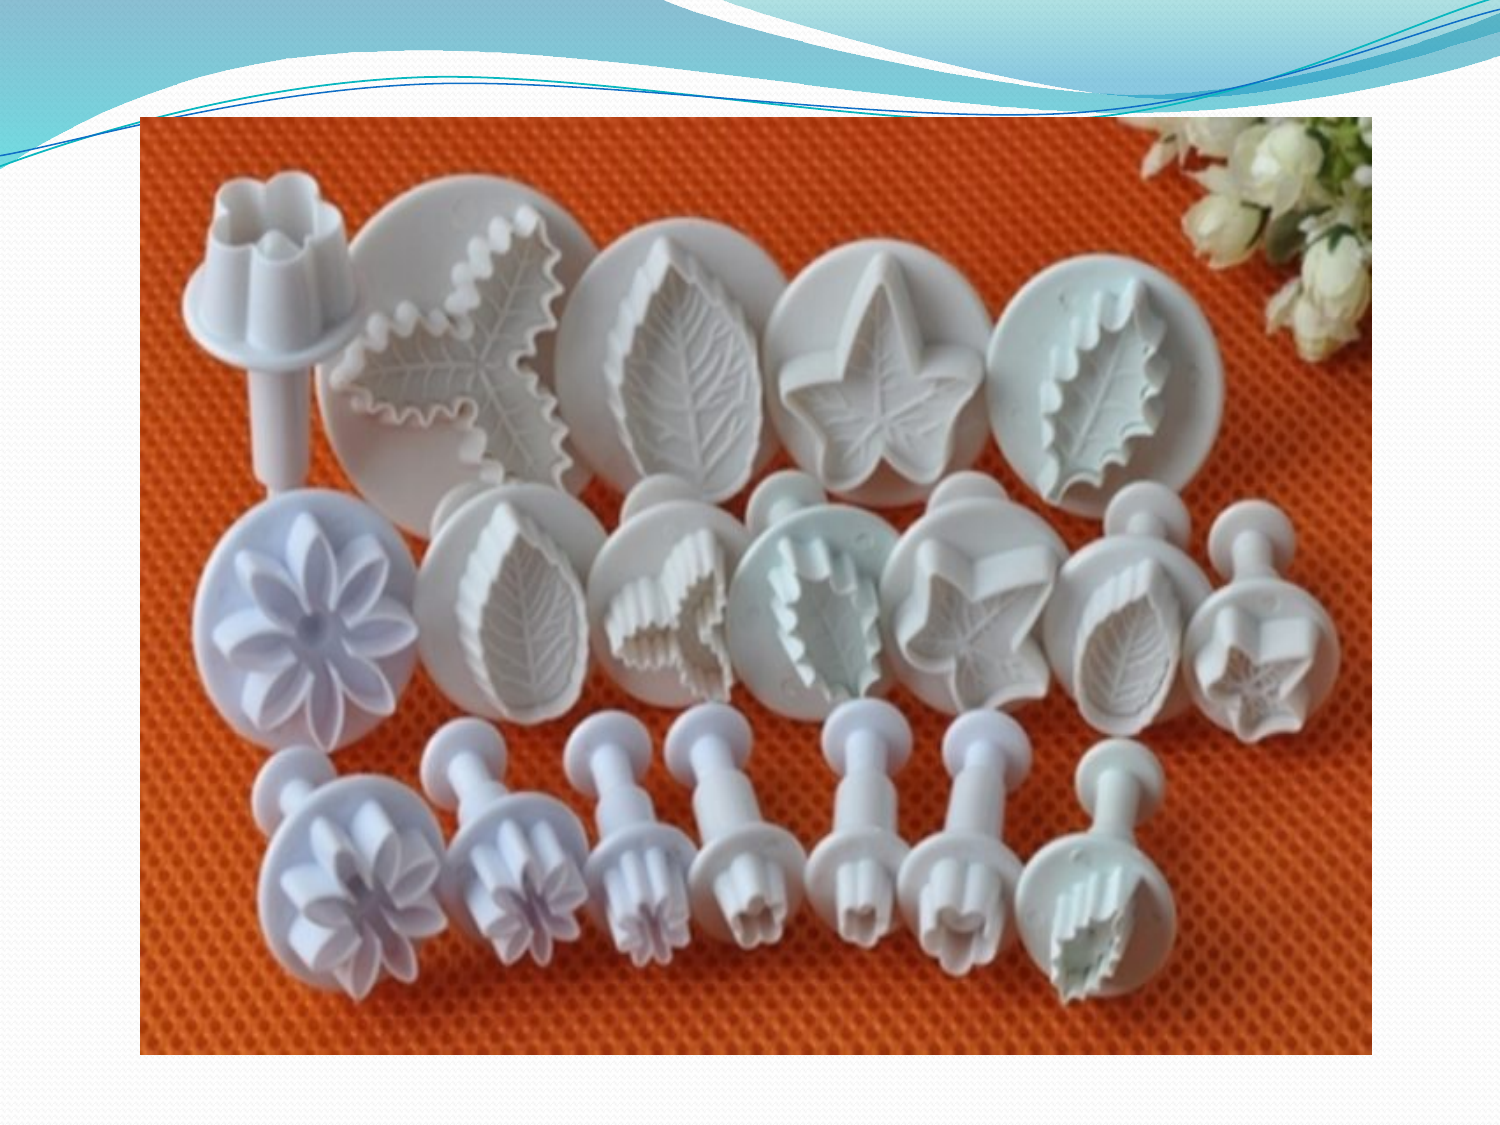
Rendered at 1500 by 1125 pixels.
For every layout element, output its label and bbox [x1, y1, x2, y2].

picture [140, 116, 1372, 1055]
